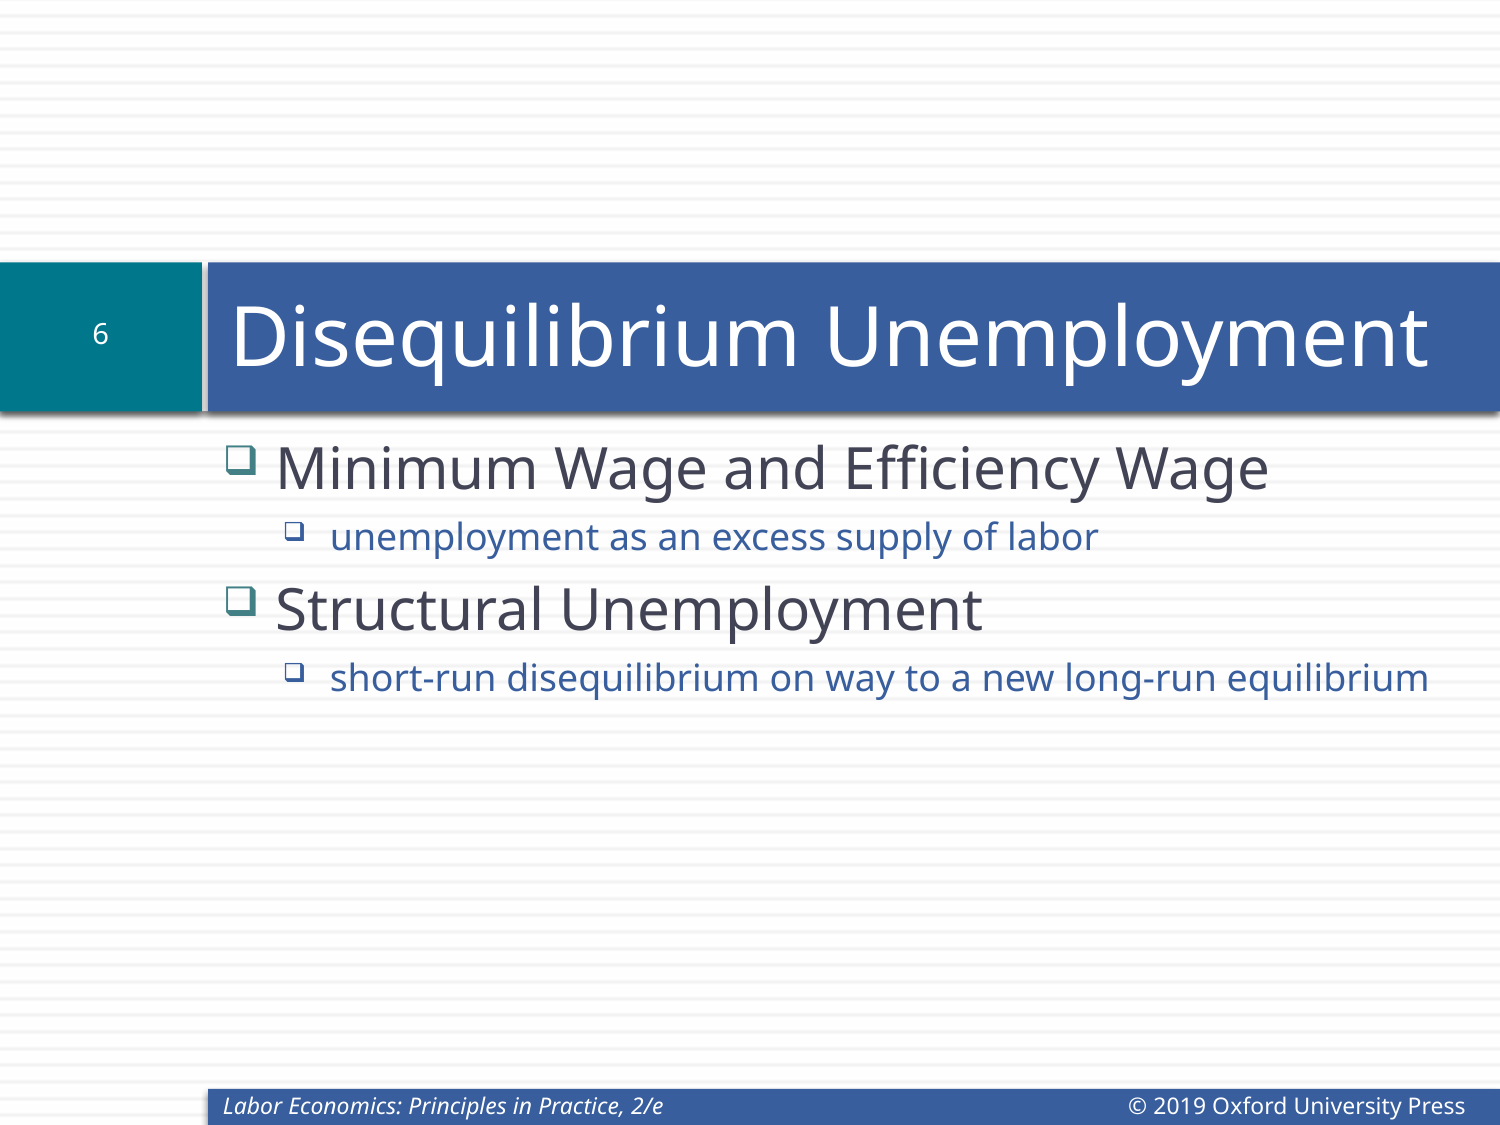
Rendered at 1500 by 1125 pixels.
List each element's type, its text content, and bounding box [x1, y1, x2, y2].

slide_number 5 [0, 260, 202, 410]
list Minimum Wage and Efficiency Wage unemployment as an excess supply of labor Structural Unemployment short-run disequilibrium on way to a new long-run equilibrium [208, 423, 1484, 1084]
slide_number Labor Economics: Principles in Practice, 2/e [208, 1090, 756, 1125]
footer © 2019 Oxford University Press [835, 1090, 1481, 1125]
title Disequilibrium Unemployment [214, 262, 1489, 412]
